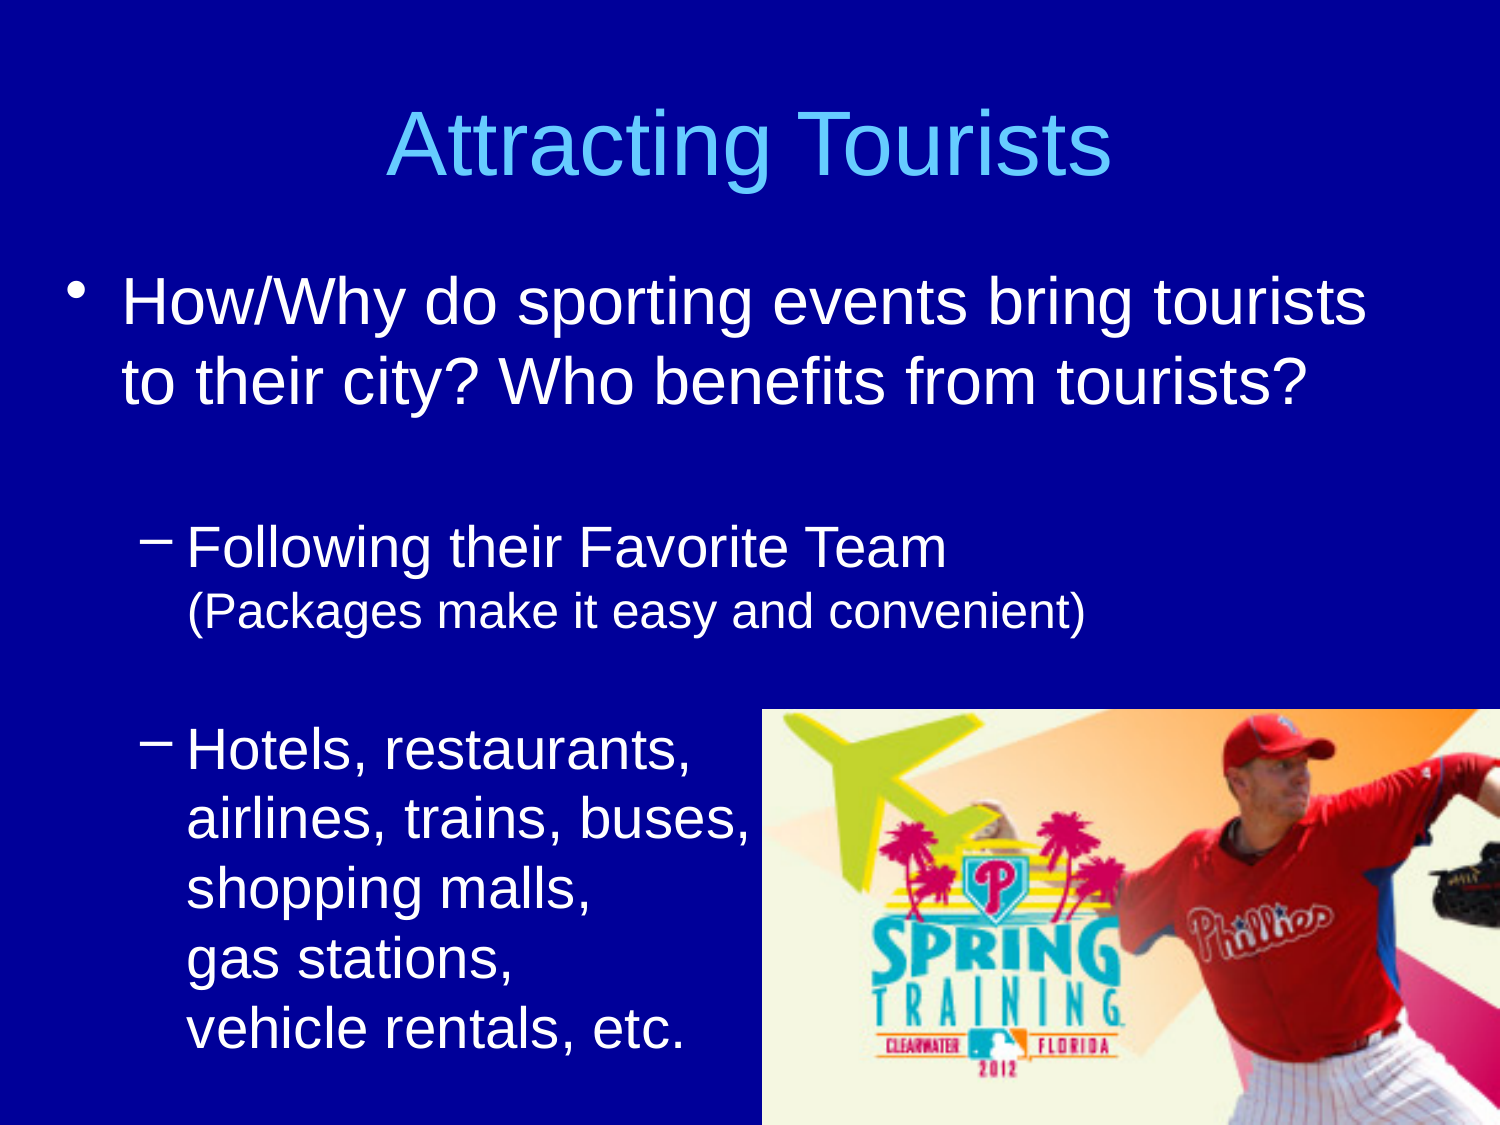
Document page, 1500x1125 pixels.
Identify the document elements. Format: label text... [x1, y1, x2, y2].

list How/Why do sporting events bring tourists to their city? Who benefits from tourists? Following their Favorite Team (Packages make it easy and convenient) Hotels, restaurants, airlines, trains, buses, shopping malls, gas stations, vehicle rentals, etc. [49, 249, 1438, 1013]
picture [762, 709, 1500, 1125]
title Attracting Tourists [74, 44, 1426, 233]
